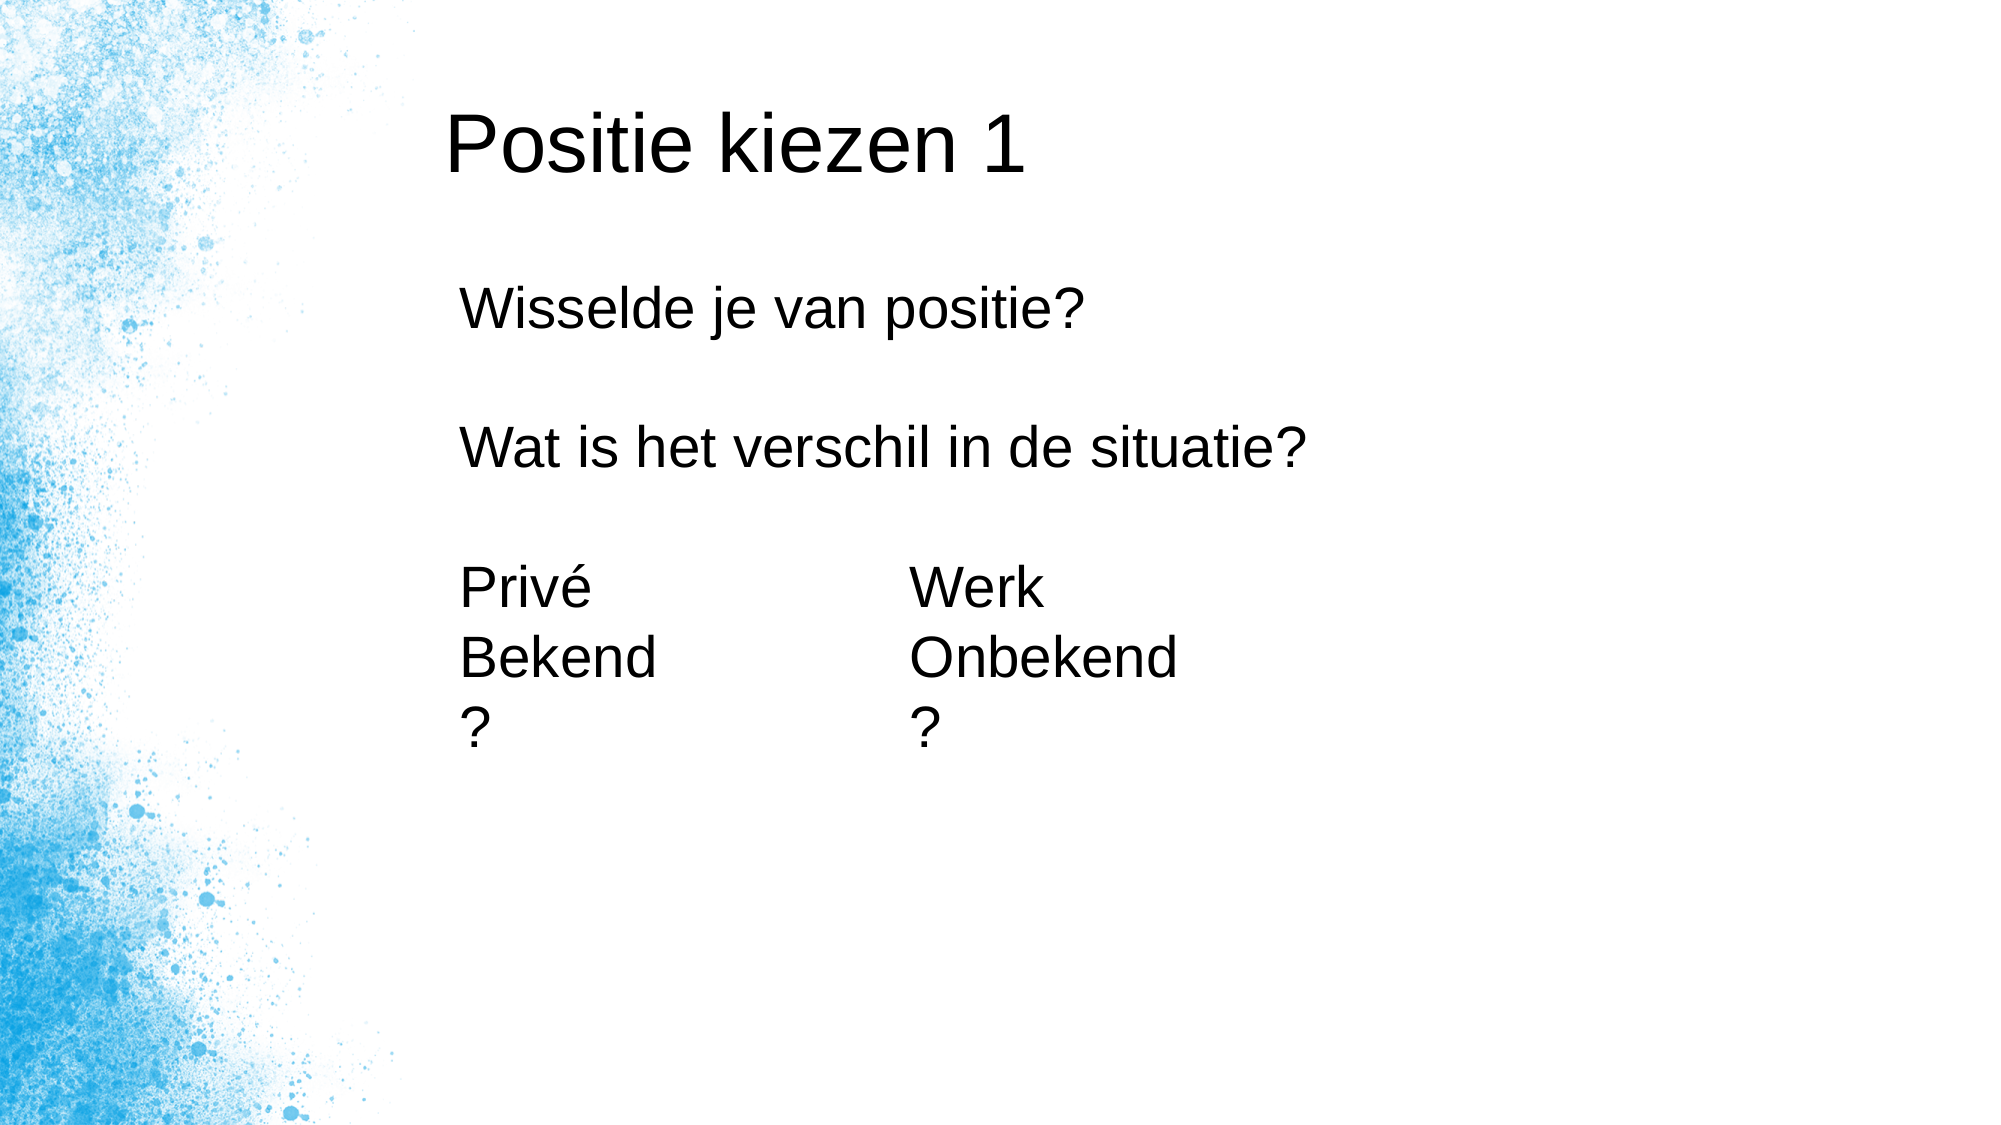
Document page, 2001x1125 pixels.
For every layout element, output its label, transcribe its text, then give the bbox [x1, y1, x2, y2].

text_box Positie kiezen 1 [445, 45, 1676, 233]
text_box Wisselde je van positie? Wat is het verschil in de situatie? Privé Werk Bekend Onbekend ? ? [445, 262, 1676, 1005]
picture [0, 0, 415, 1125]
